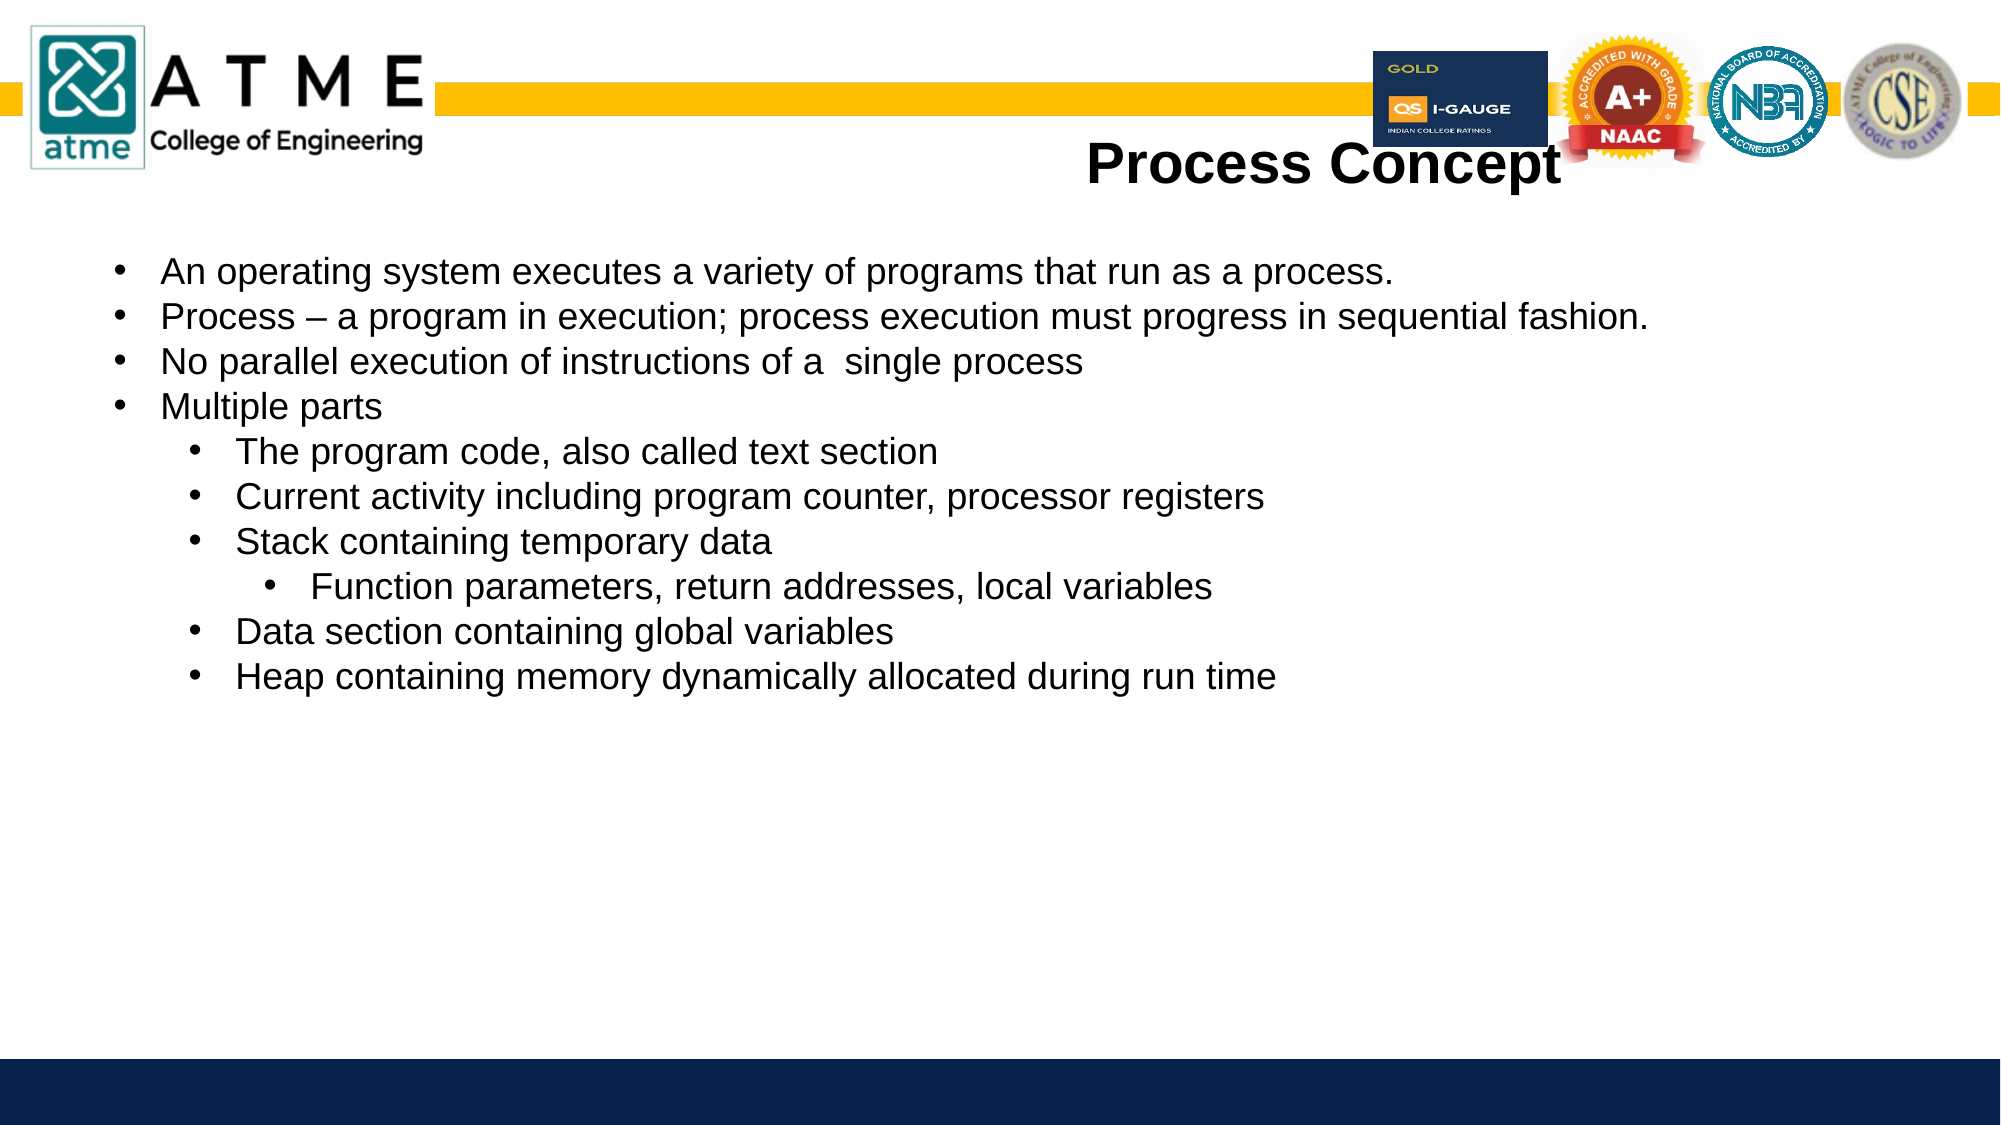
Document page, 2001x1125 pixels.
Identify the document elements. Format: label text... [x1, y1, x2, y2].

picture [1373, 20, 1828, 180]
picture [1840, 26, 1968, 176]
text_box An operating system executes a variety of programs that run as a process. Process – a program in execution; process execution must progress in sequential fashion. No parallel execution of instructions of a single process Multiple parts The program code, also called text section Current activity including program counter, processor registers Stack containing temporary data Function parameters, return addresses, local variables Data section containing global variables Heap containing memory dynamically allocated during run time [98, 239, 1676, 795]
picture [0, 1059, 2001, 1125]
text_box Process Concept [1071, 117, 1578, 203]
picture [22, 15, 435, 178]
